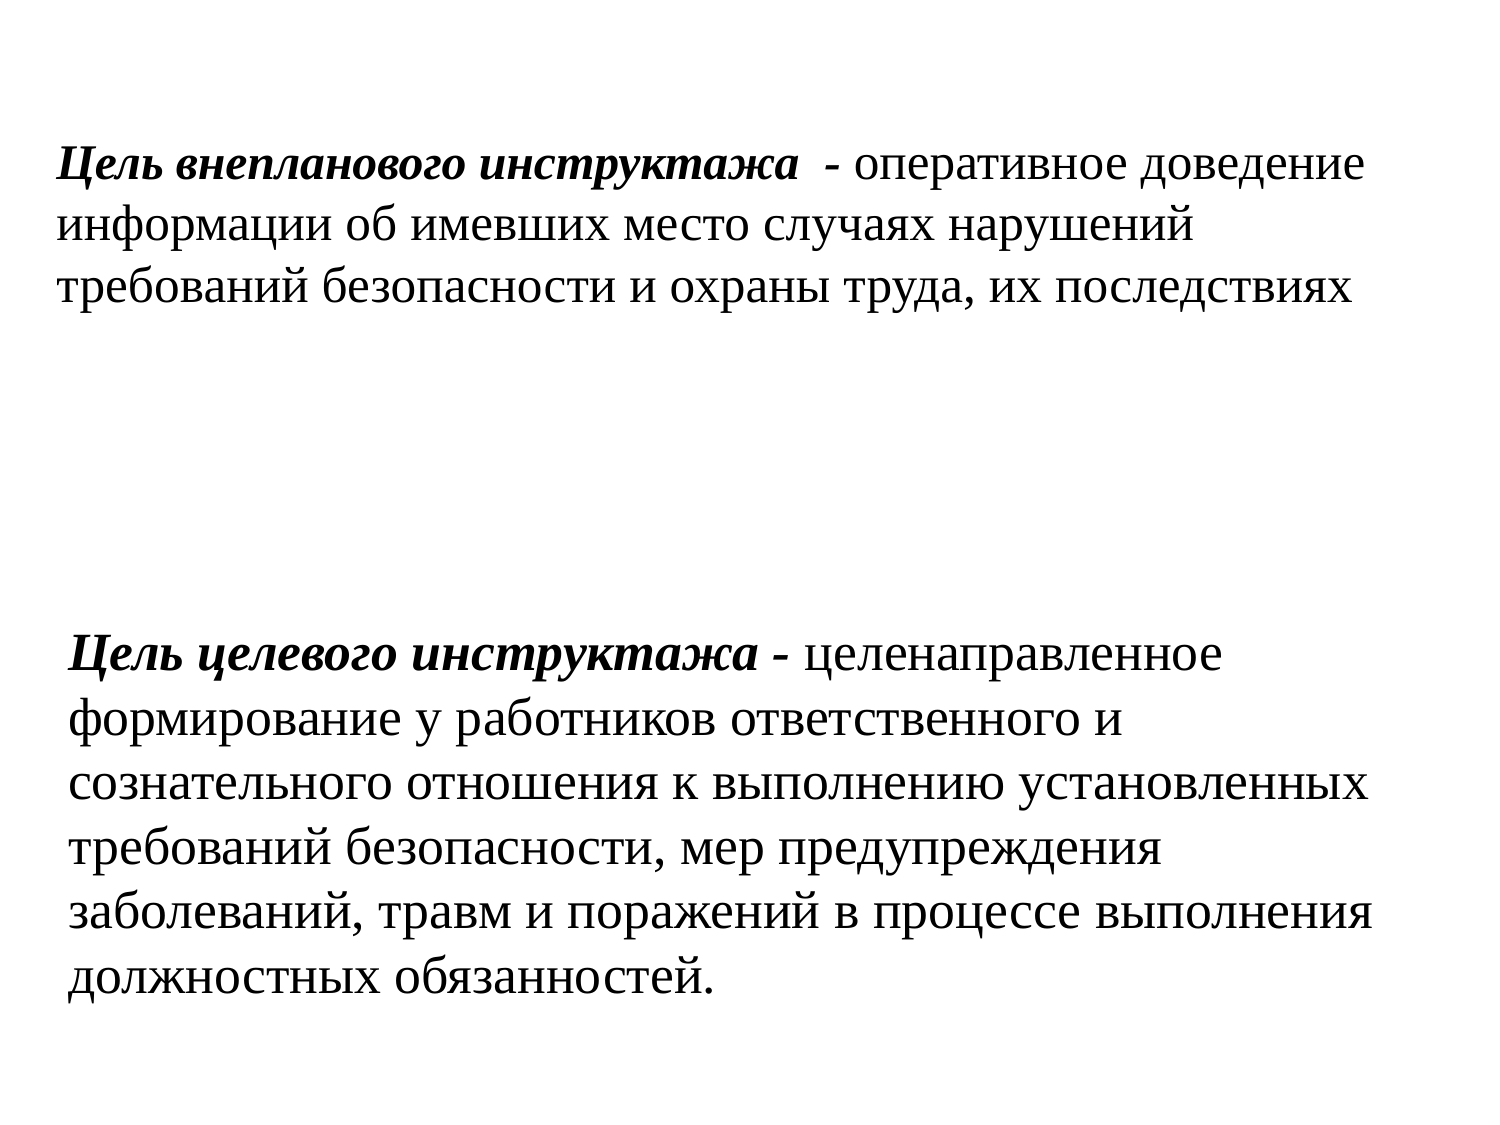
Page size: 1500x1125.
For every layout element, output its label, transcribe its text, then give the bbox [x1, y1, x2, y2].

text_box Цель целевого инструктажа - целенаправленное формирование у работников ответственного и сознательного отношения к выполнению установленных требований безопасности, мер предупреждения заболеваний, травм и поражений в процессе выполнения должностных обязанностей. [53, 550, 1403, 1012]
text_box [78, 574, 1428, 1071]
title Цель внепланового инструктажа - оперативное доведение информации об имевших место случаях нарушений требований безопасности и охраны труда, их последствиях [41, 90, 1392, 436]
